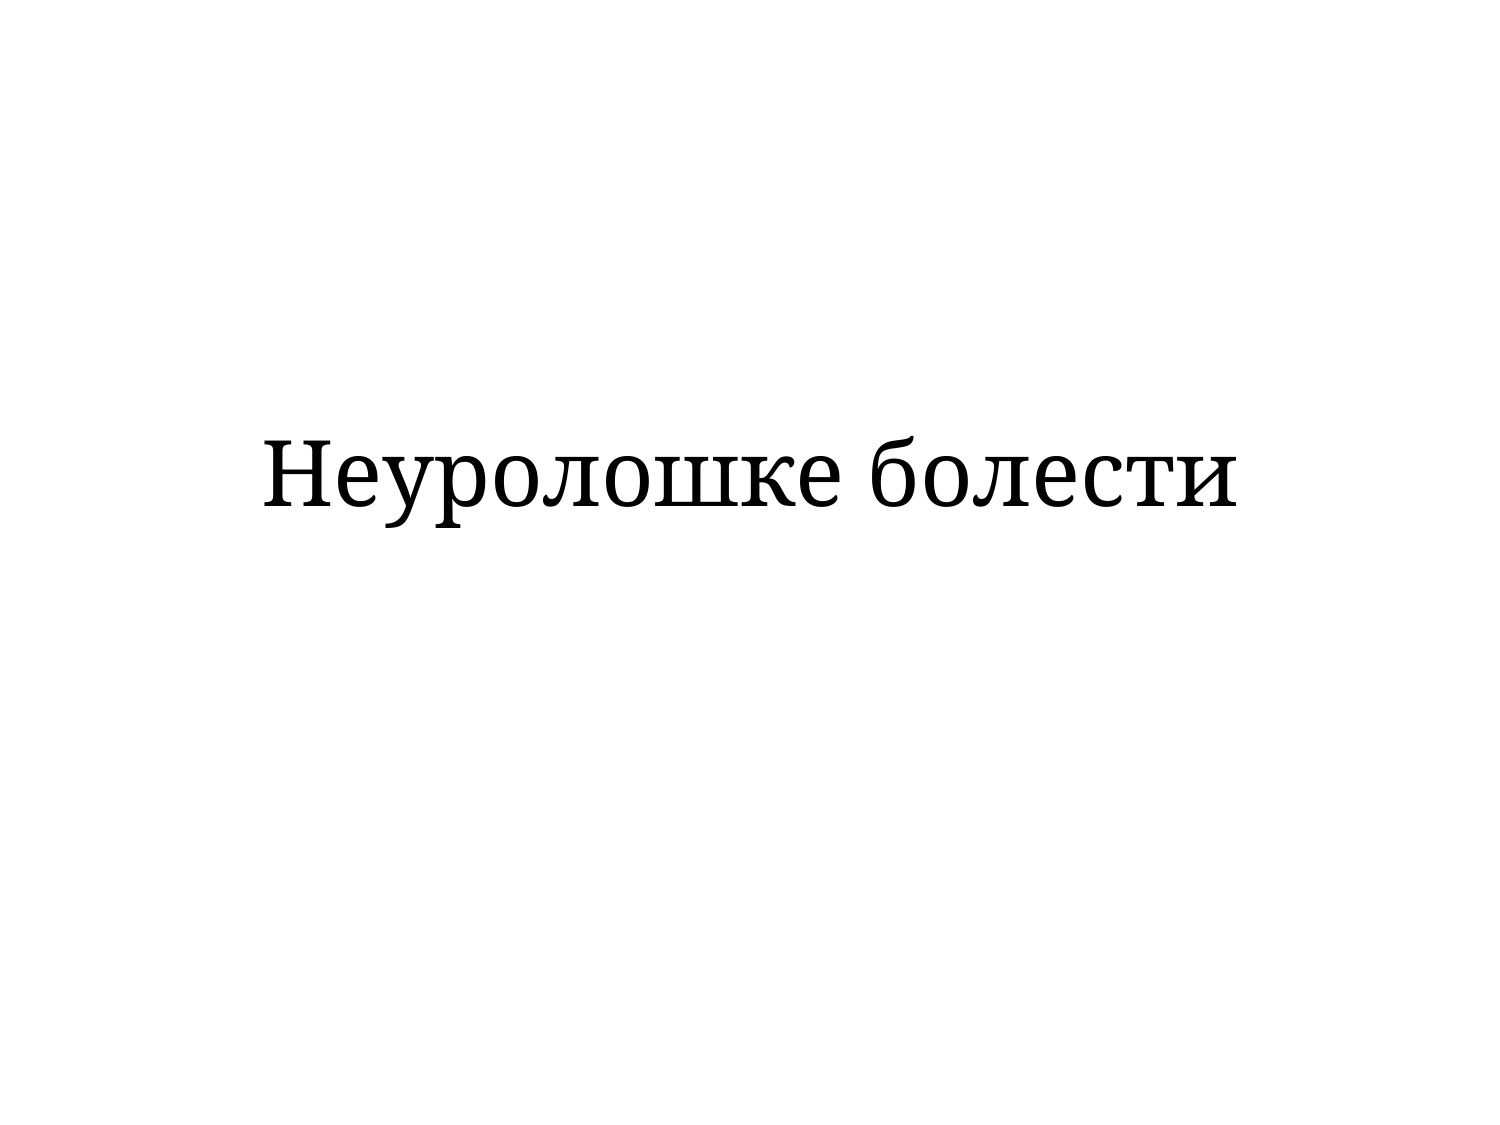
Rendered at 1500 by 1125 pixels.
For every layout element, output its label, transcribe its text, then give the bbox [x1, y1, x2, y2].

title Неуролошке болести [112, 349, 1388, 591]
